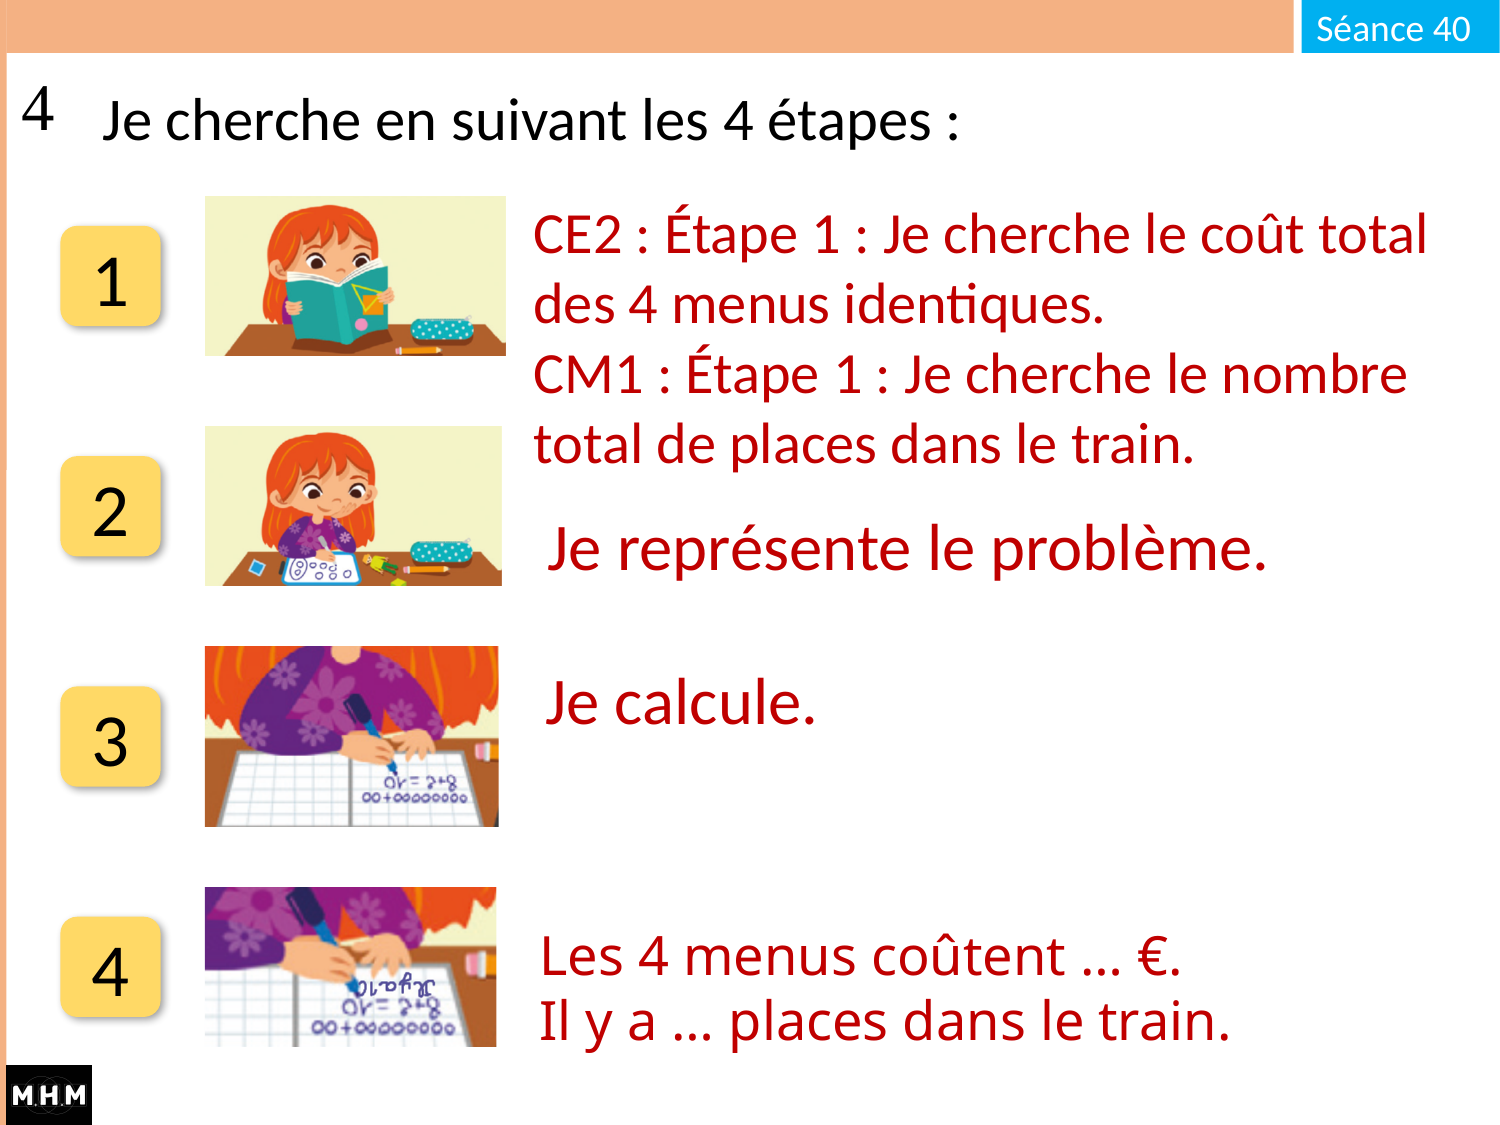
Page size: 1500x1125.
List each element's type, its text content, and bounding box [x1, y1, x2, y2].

text_box 3 [58, 684, 163, 789]
picture [6, 1065, 92, 1125]
picture [204, 196, 514, 356]
text_box 2 [58, 454, 163, 559]
picture [204, 645, 499, 828]
text_box Les 4 menus coûtent … €. Il y a … places dans le train. [524, 913, 1455, 1059]
text_box 1 [58, 223, 163, 329]
picture [204, 887, 497, 1047]
text_box CE2 : Étape 1 : Je cherche le coût total des 4 menus identiques. CM1 : Étape 1 : Je cherche le nombre total de places dans le train. [518, 188, 1491, 483]
picture [204, 426, 503, 587]
title Je cherche en suivant les 4 étapes : [88, 35, 1382, 160]
text_box 4 [58, 914, 163, 1020]
text_box Je calcule. [530, 650, 1382, 745]
text_box Je représente le problème. [533, 496, 1384, 591]
